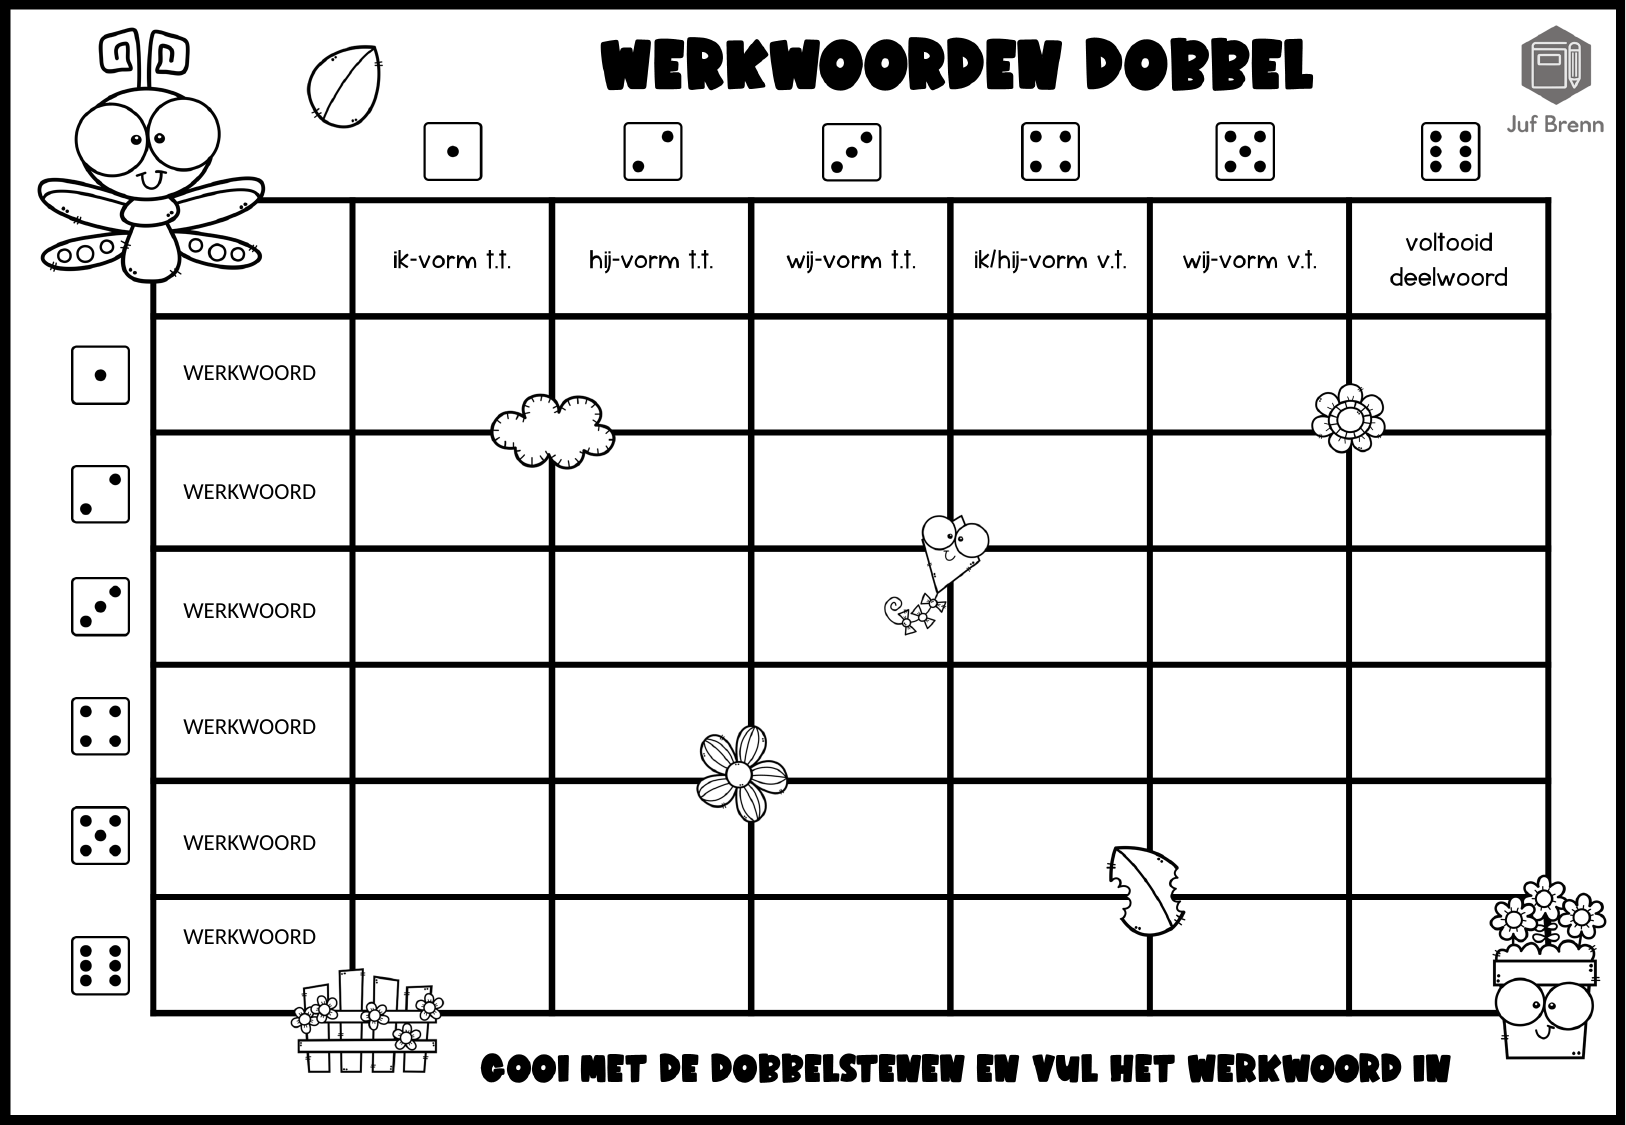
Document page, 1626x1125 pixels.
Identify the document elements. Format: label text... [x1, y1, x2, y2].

text_box WERKWOORD [166, 350, 334, 393]
text_box WERKWOORD [166, 704, 334, 747]
text_box WERKWOORD [166, 819, 334, 863]
text_box WERKWOORD [166, 469, 334, 512]
text_box WERKWOORD [166, 914, 334, 957]
text_box WERKWOORD [166, 588, 334, 631]
picture [0, 0, 1626, 1125]
